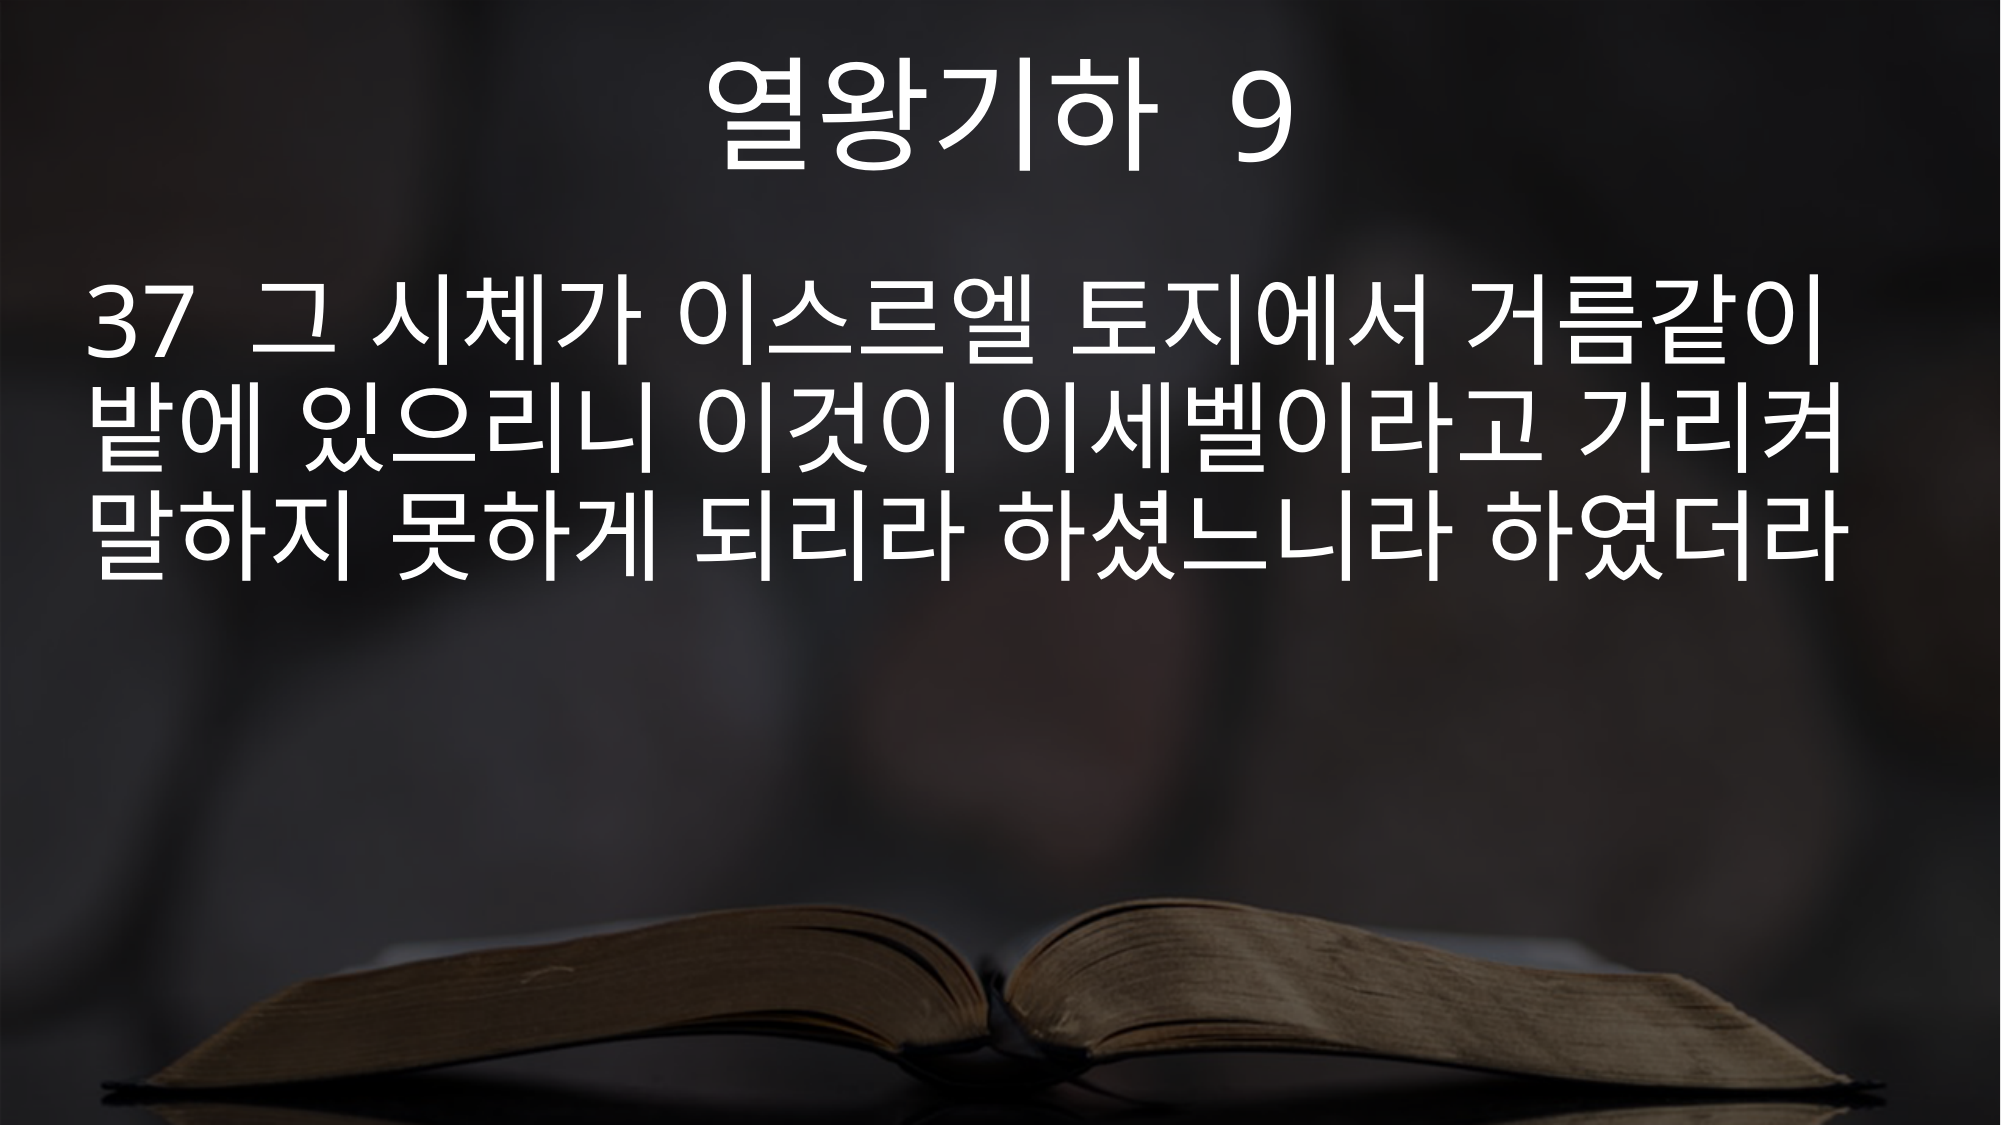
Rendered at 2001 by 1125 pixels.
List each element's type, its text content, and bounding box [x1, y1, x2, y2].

list 37 그 시체가 이스르엘 토지에서 거름같이 밭에 있으리니 이것이 이세벨이라고 가리켜 말하지 못하게 되리라 하셨느니라 하였더라 [69, 263, 1953, 423]
footer 열왕기하 9 [0, 32, 2000, 192]
picture [0, 0, 2001, 1125]
